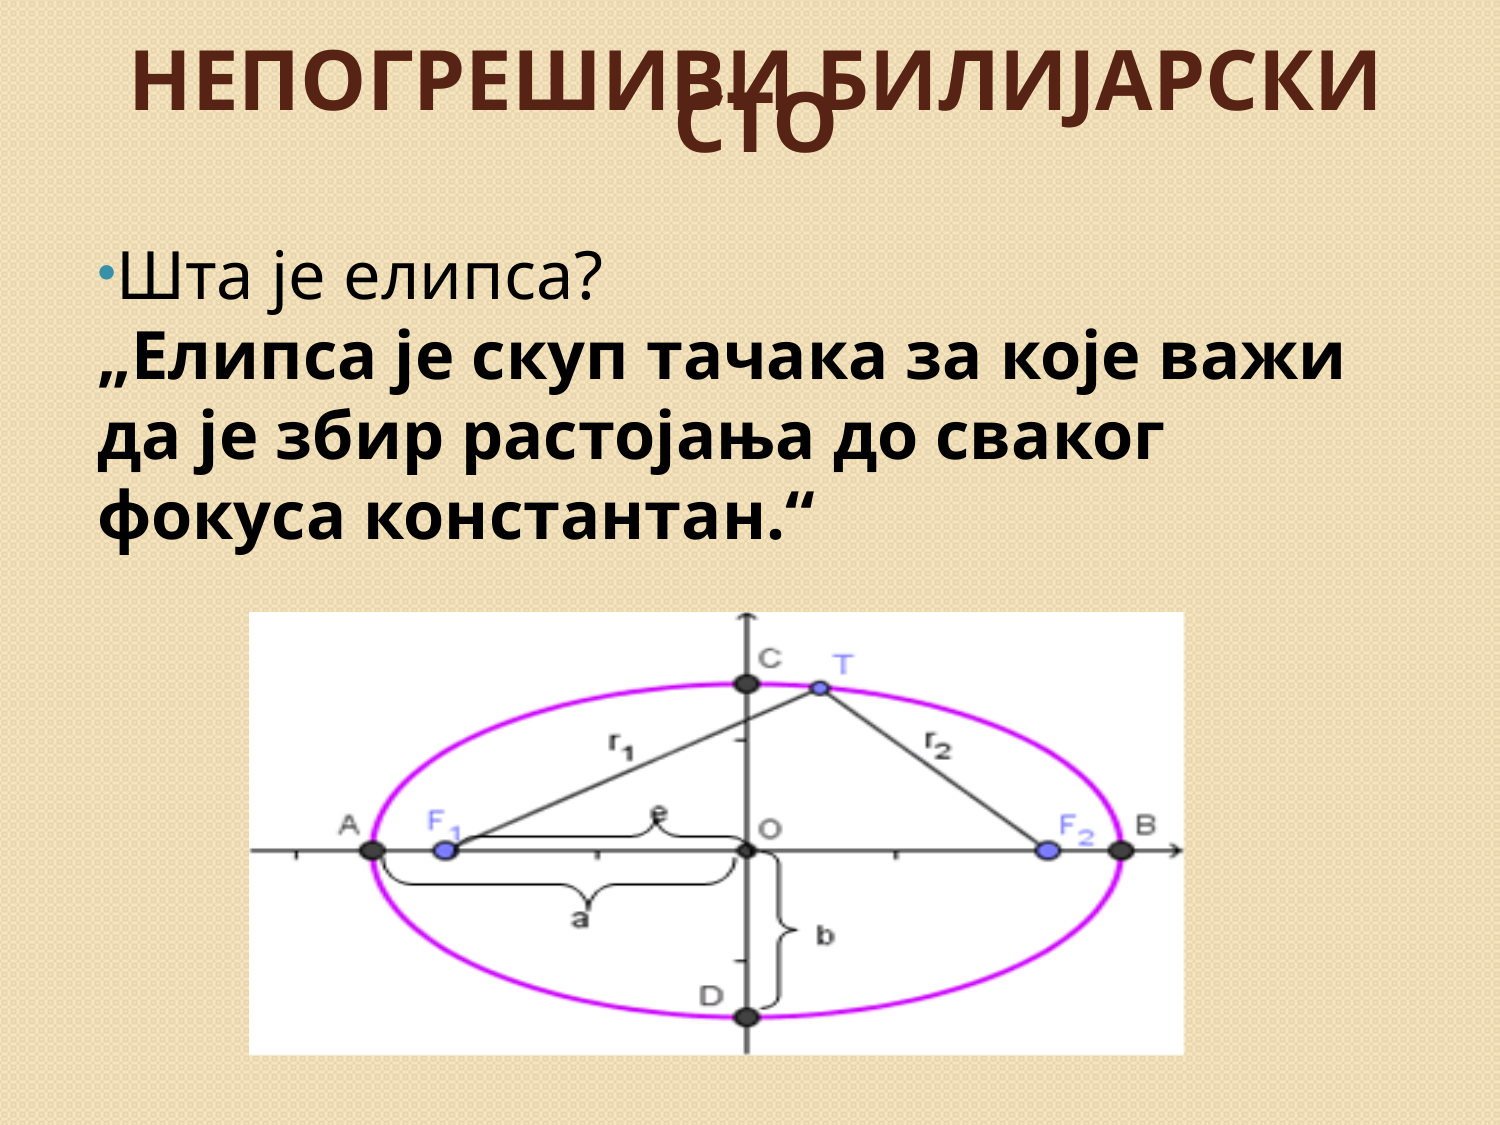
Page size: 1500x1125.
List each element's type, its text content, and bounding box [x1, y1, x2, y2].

title Непогрешиви билијарски сто [75, 37, 1438, 177]
list Шта је елипса? „Елипса је скуп тачака за које важи да је збир растојања до сваког фокуса константан.“ [75, 224, 1425, 1020]
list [249, 612, 1188, 1059]
